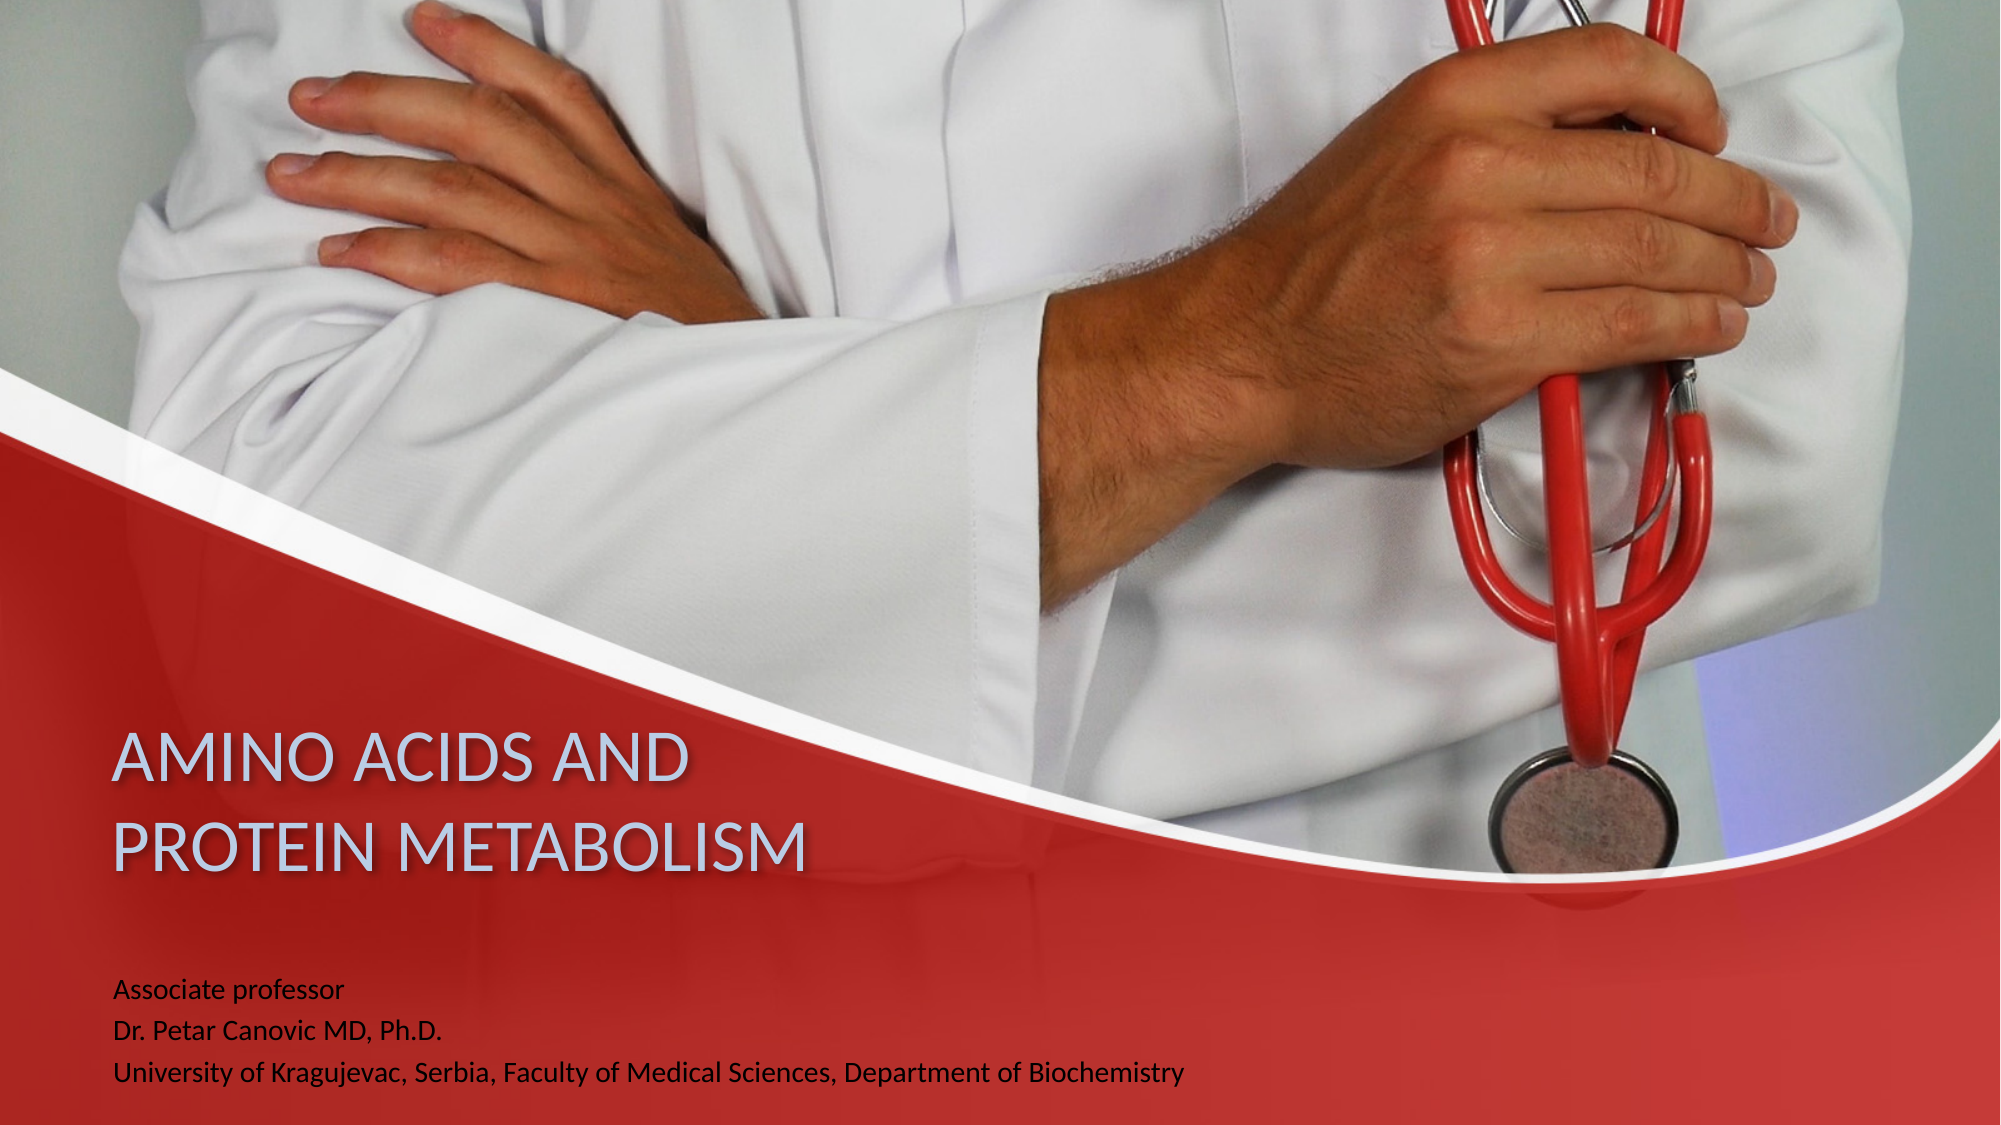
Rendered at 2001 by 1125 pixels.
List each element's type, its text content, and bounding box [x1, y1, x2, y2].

subtitle Associate professor Dr. Petar Canovic MD, Ph.D. University of Kragujevac, Serbia, Faculty of Medical Sciences, Department of Biochemistry [98, 962, 1598, 1097]
picture [0, 0, 2001, 1125]
title AMINO ACIDS AND PROTEIN METABOLISM [96, 629, 905, 964]
